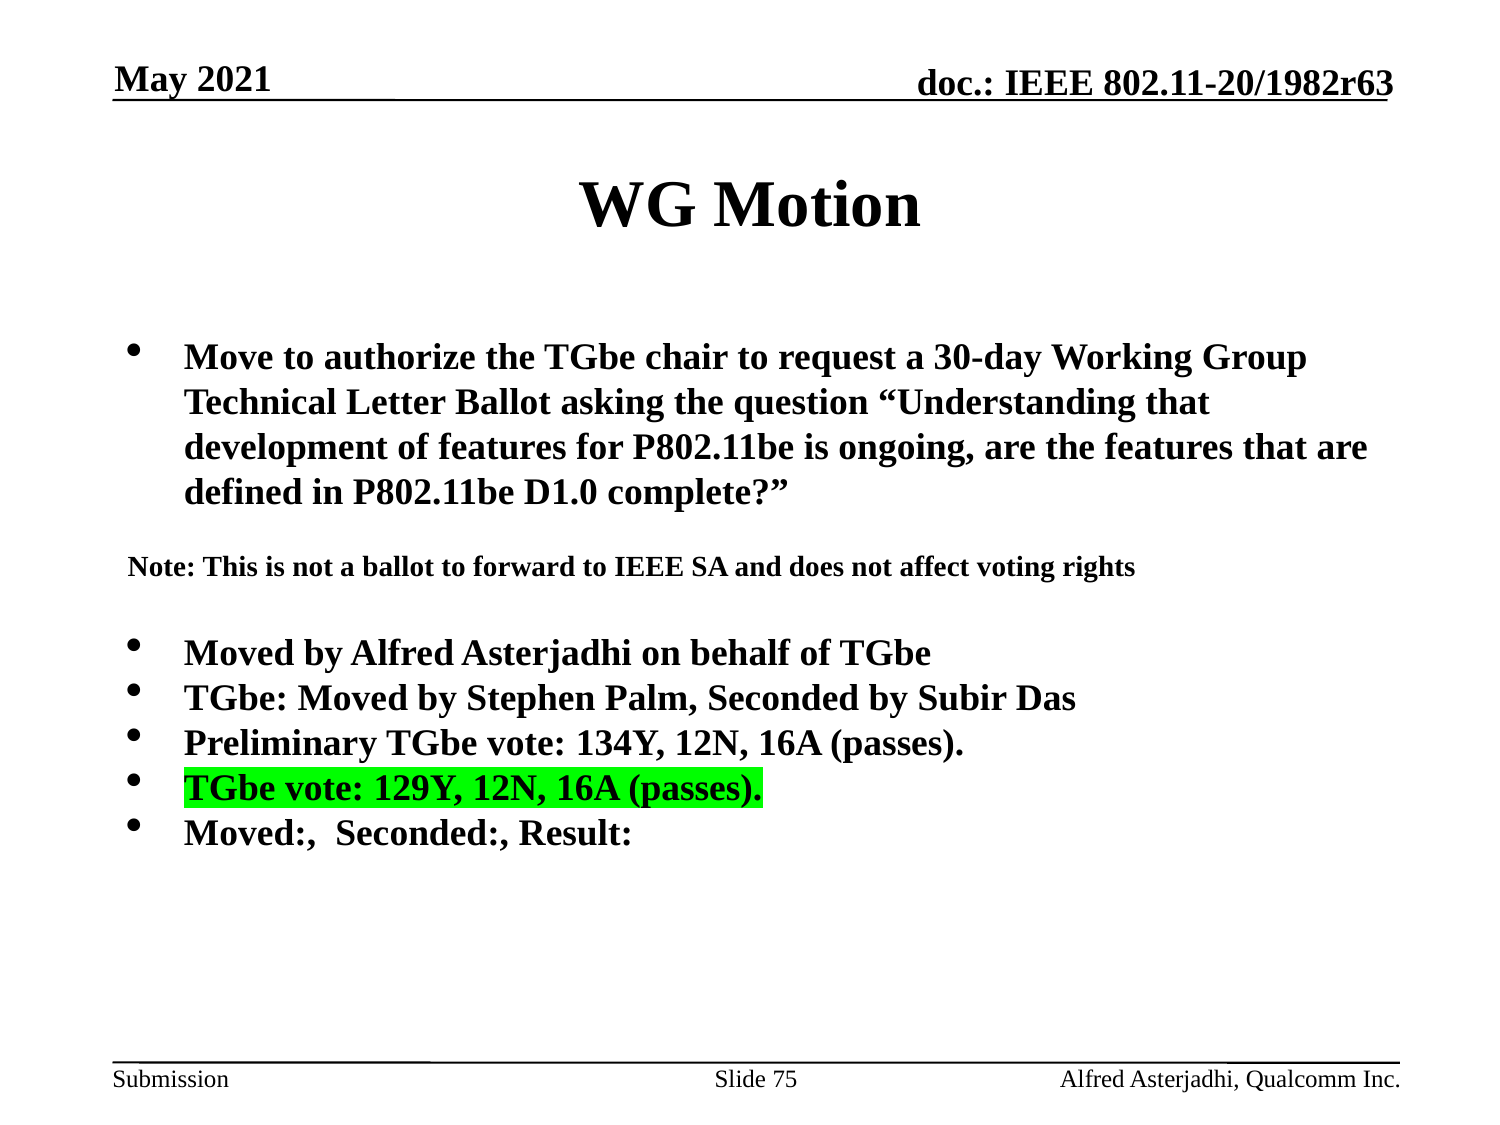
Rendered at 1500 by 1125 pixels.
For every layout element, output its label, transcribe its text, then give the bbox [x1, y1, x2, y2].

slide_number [114, 54, 423, 100]
list Move to authorize the TGbe chair to request a 30-day Working Group Technical Letter Ballot asking the question “Understanding that development of features for P802.11be is ongoing, are the features that are defined in P802.11be D1.0 complete?” Note: This is not a ballot to forward to IEEE SA and does not affect voting rights Moved by Alfred Asterjadhi on behalf of TGbe TGbe: Moved by Stephen Palm, Seconded by Subir Das Preliminary TGbe vote: 134Y, 12N, 16A (passes). TGbe vote: 129Y, 12N, 16A (passes). Moved:, Seconded:, Result: [112, 324, 1388, 1000]
footer Alfred Asterjadhi, Qualcomm Inc. [878, 1061, 1402, 1093]
title WG Motion [112, 112, 1388, 288]
slide_number Slide 75 [712, 1061, 800, 1123]
